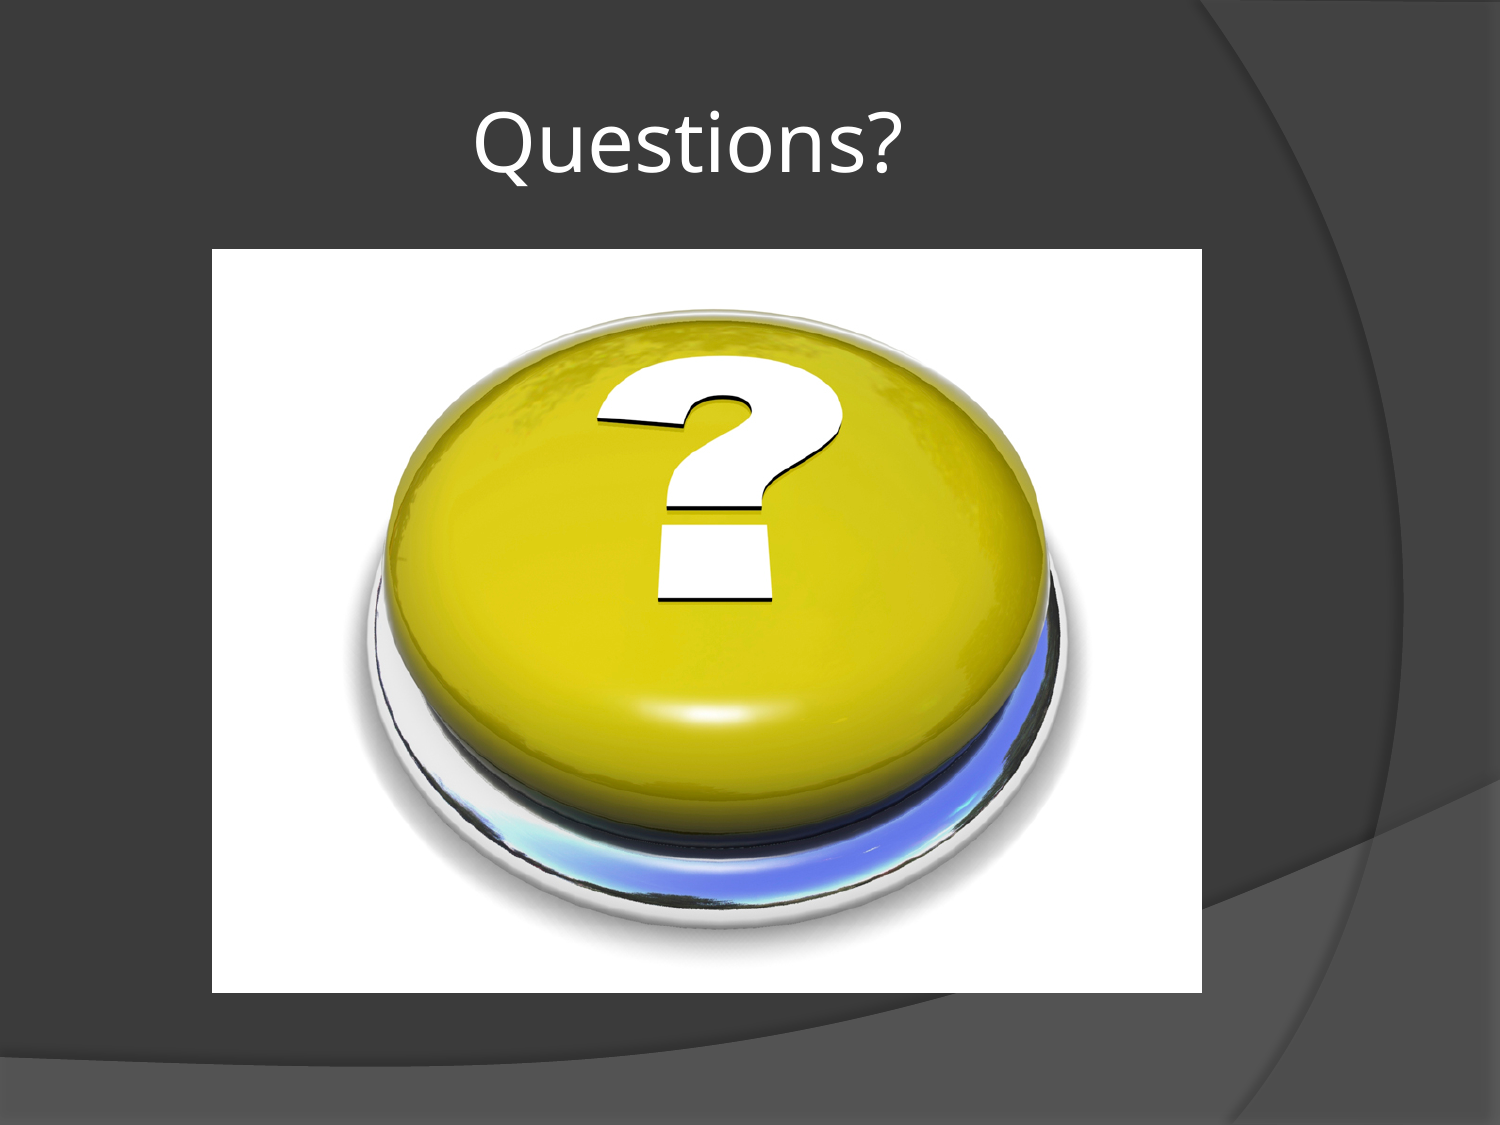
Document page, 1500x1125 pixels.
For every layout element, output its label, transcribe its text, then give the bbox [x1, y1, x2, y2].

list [212, 249, 1202, 993]
title Questions? [75, 45, 1300, 233]
